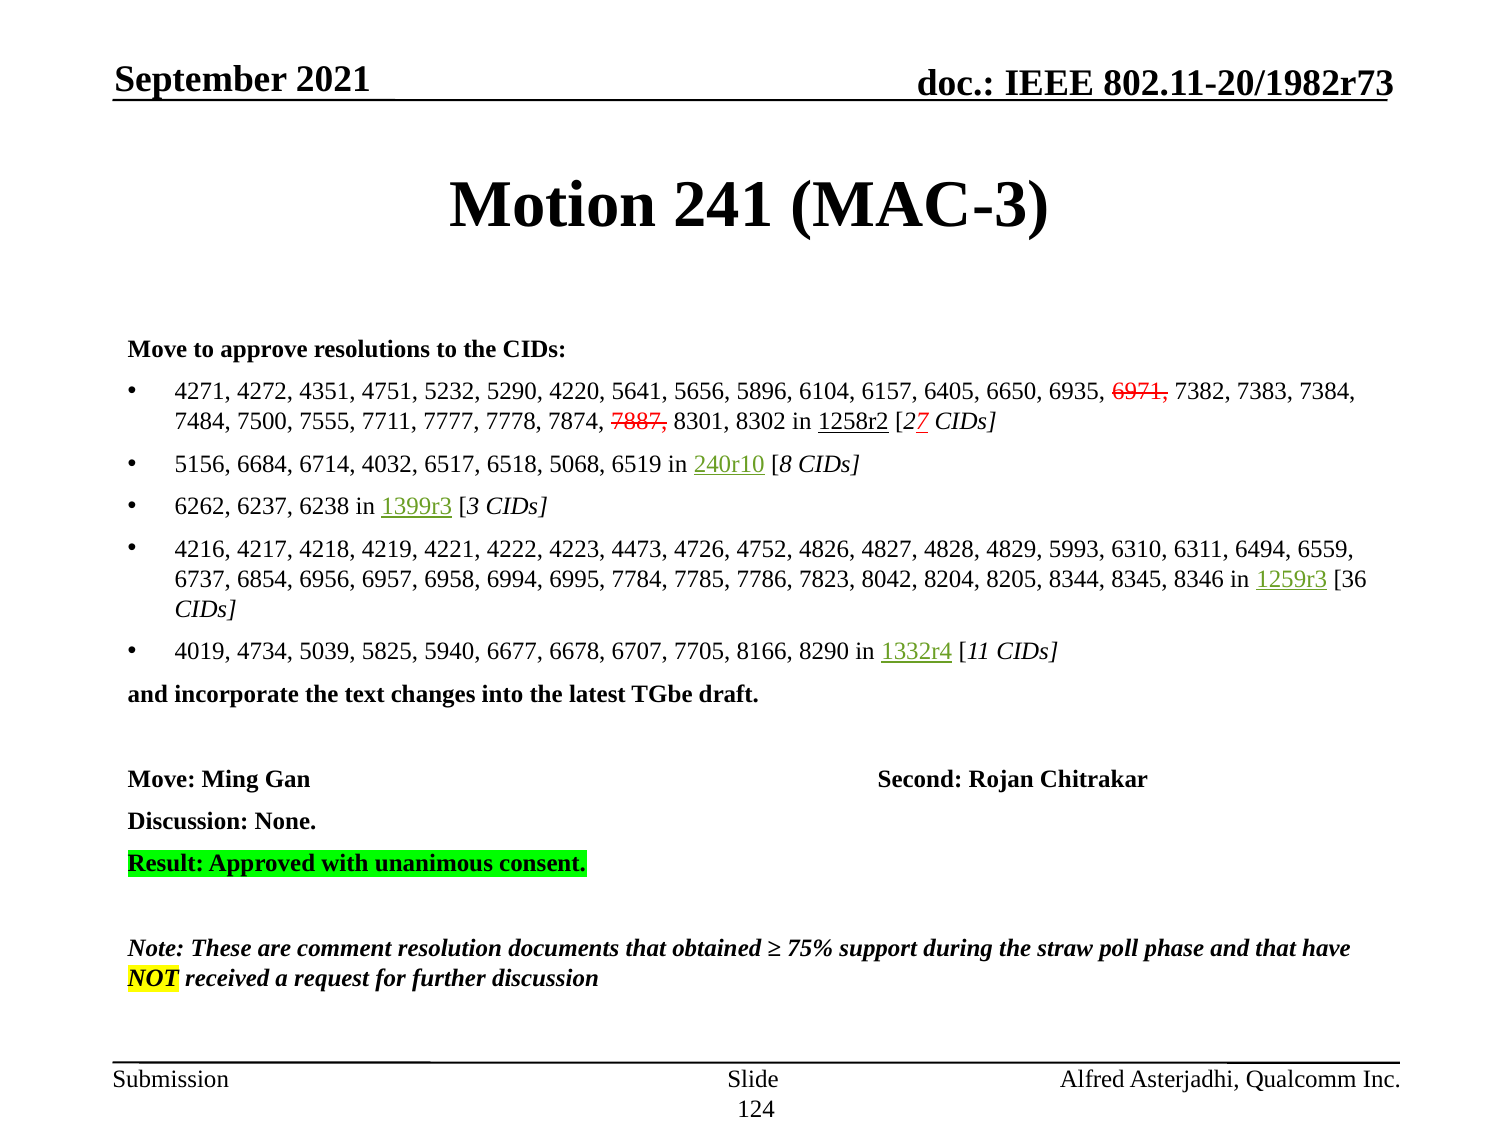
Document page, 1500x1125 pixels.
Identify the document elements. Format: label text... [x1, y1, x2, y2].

footer Alfred Asterjadhi, Qualcomm Inc. [878, 1061, 1402, 1093]
slide_number Slide 124 [712, 1061, 800, 1123]
title Motion 241 (MAC-3) [112, 112, 1388, 288]
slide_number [114, 54, 423, 100]
list Move to approve resolutions to the CIDs: 4271, 4272, 4351, 4751, 5232, 5290, 4220, 5641, 5656, 5896, 6104, 6157, 6405, 6650, 6935, 6971, 7382, 7383, 7384, 7484, 7500, 7555, 7711, 7777, 7778, 7874, 7887, 8301, 8302 in 1258r2 [27 CIDs] 5156, 6684, 6714, 4032, 6517, 6518, 5068, 6519 in 240r10 [8 CIDs] 6262, 6237, 6238 in 1399r3 [3 CIDs] 4216, 4217, 4218, 4219, 4221, 4222, 4223, 4473, 4726, 4752, 4826, 4827, 4828, 4829, 5993, 6310, 6311, 6494, 6559, 6737, 6854, 6956, 6957, 6958, 6994, 6995, 7784, 7785, 7786, 7823, 8042, 8204, 8205, 8344, 8345, 8346 in 1259r3 [36 CIDs] 4019, 4734, 5039, 5825, 5940, 6677, 6678, 6707, 7705, 8166, 8290 in 1332r4 [11 CIDs] and incorporate the text changes into the latest TGbe draft. Move: Ming Gan Second: Rojan Chitrakar Discussion: None. Result: Approved with unanimous consent. Note: These are comment resolution documents that obtained ≥ 75% support during the straw poll phase and that have NOT received a request for further discussion [112, 324, 1388, 1063]
